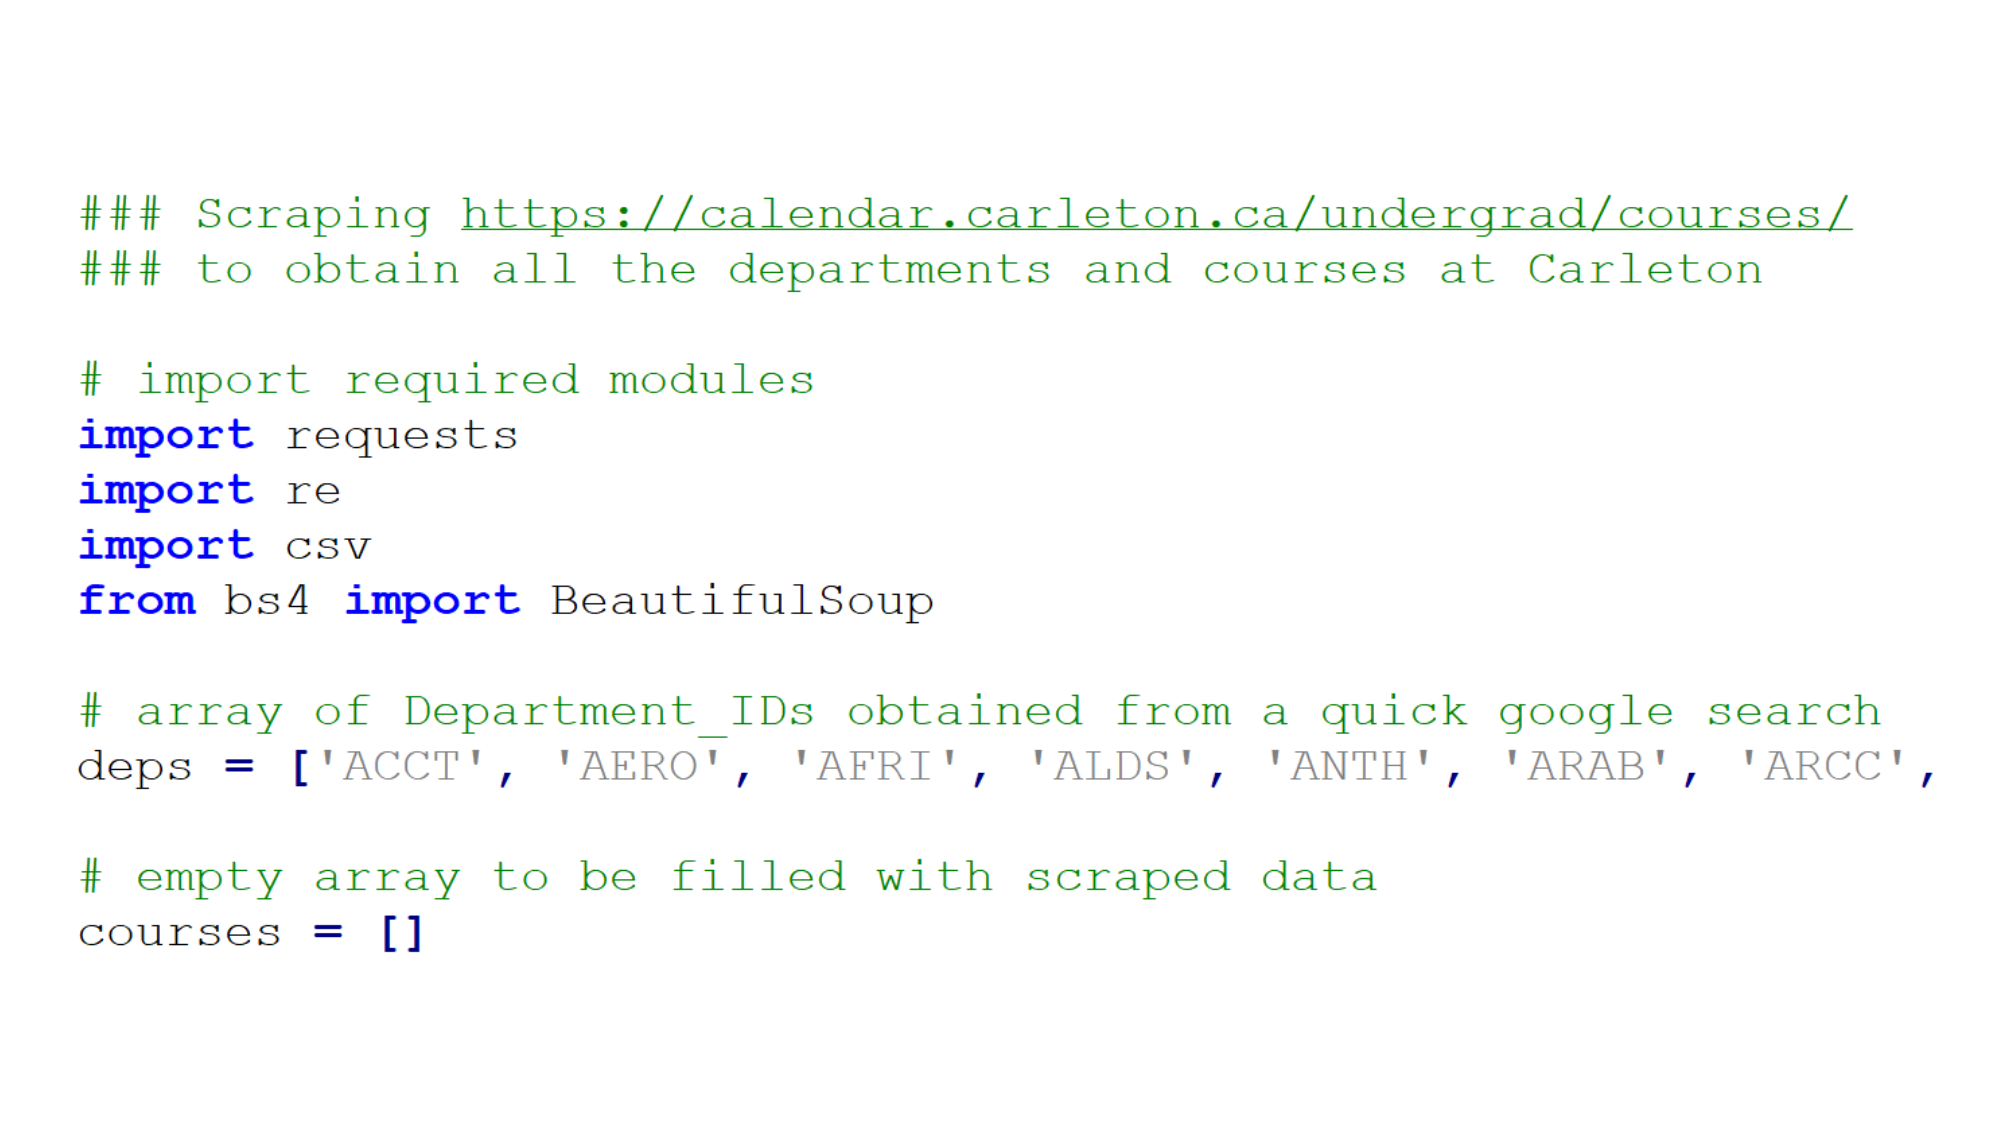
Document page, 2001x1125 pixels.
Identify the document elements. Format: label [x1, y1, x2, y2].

picture [71, 179, 1981, 1007]
